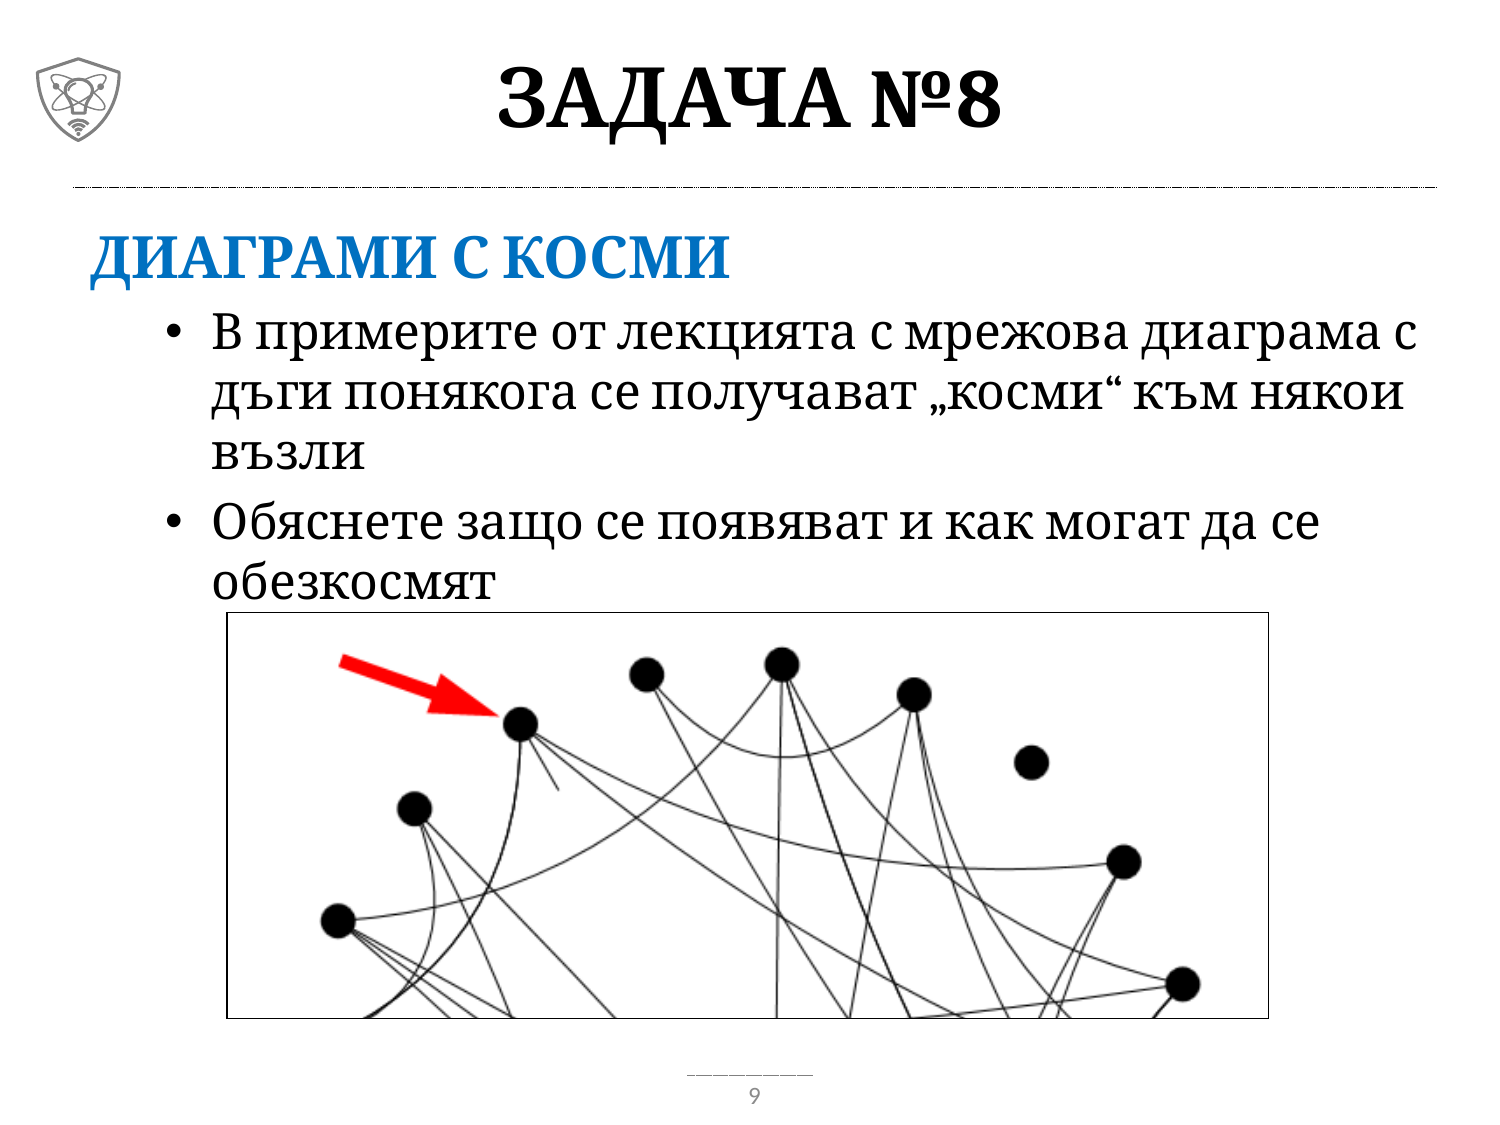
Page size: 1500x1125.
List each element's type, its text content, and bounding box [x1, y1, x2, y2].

title Задача №8 [0, 0, 1500, 188]
slide_number 9 [579, 1065, 930, 1125]
list Диаграми с косми В примерите от лекцията с мрежова диаграма с дъги понякога се получават „косми“ към някои възли Обяснете защо се появяват и как могат да се обезкосмят [75, 212, 1450, 1063]
picture [227, 613, 1269, 1019]
